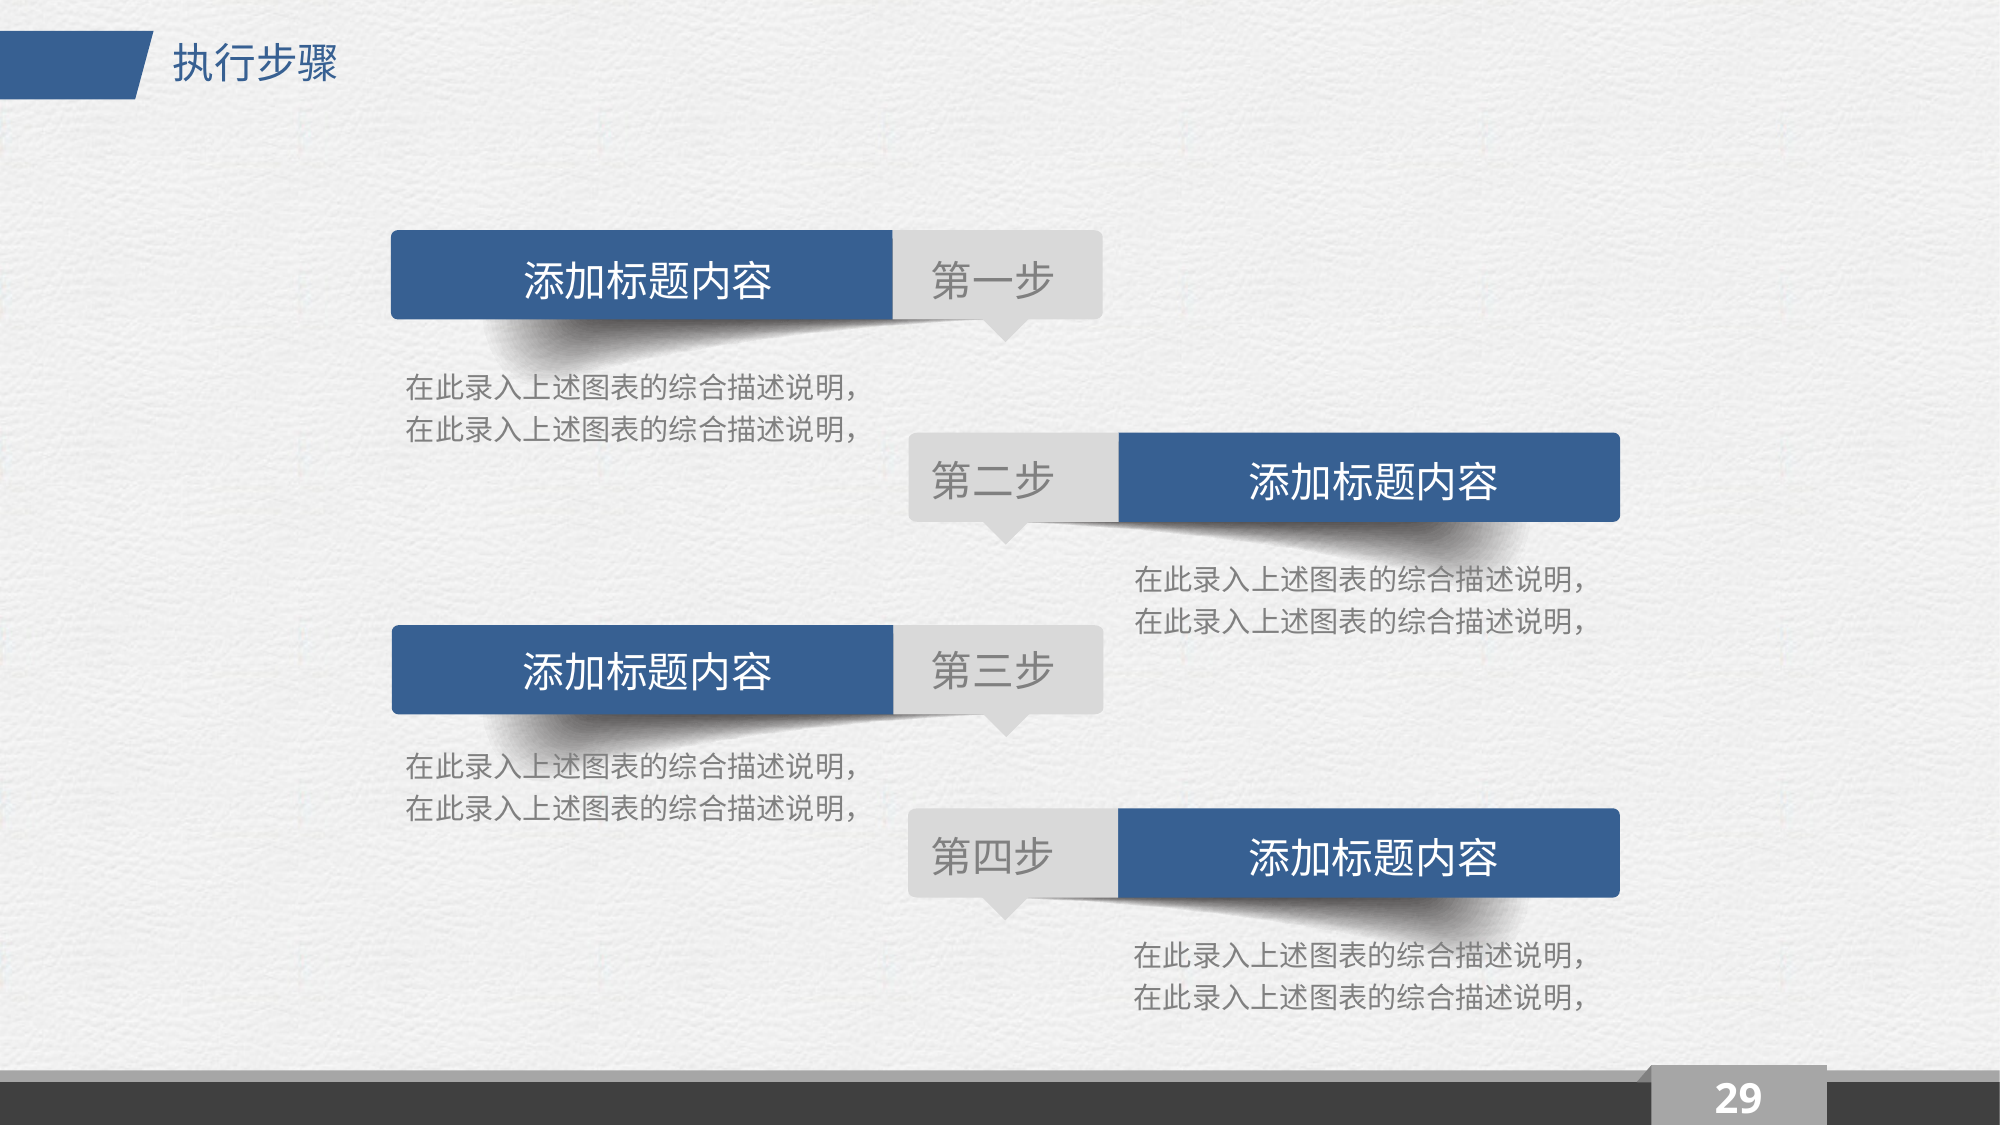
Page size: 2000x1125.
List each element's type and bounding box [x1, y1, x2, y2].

text_box [907, 808, 1621, 968]
text_box [390, 229, 1103, 389]
picture [0, 0, 2000, 1125]
text_box [908, 432, 1621, 592]
text_box [391, 624, 1104, 784]
